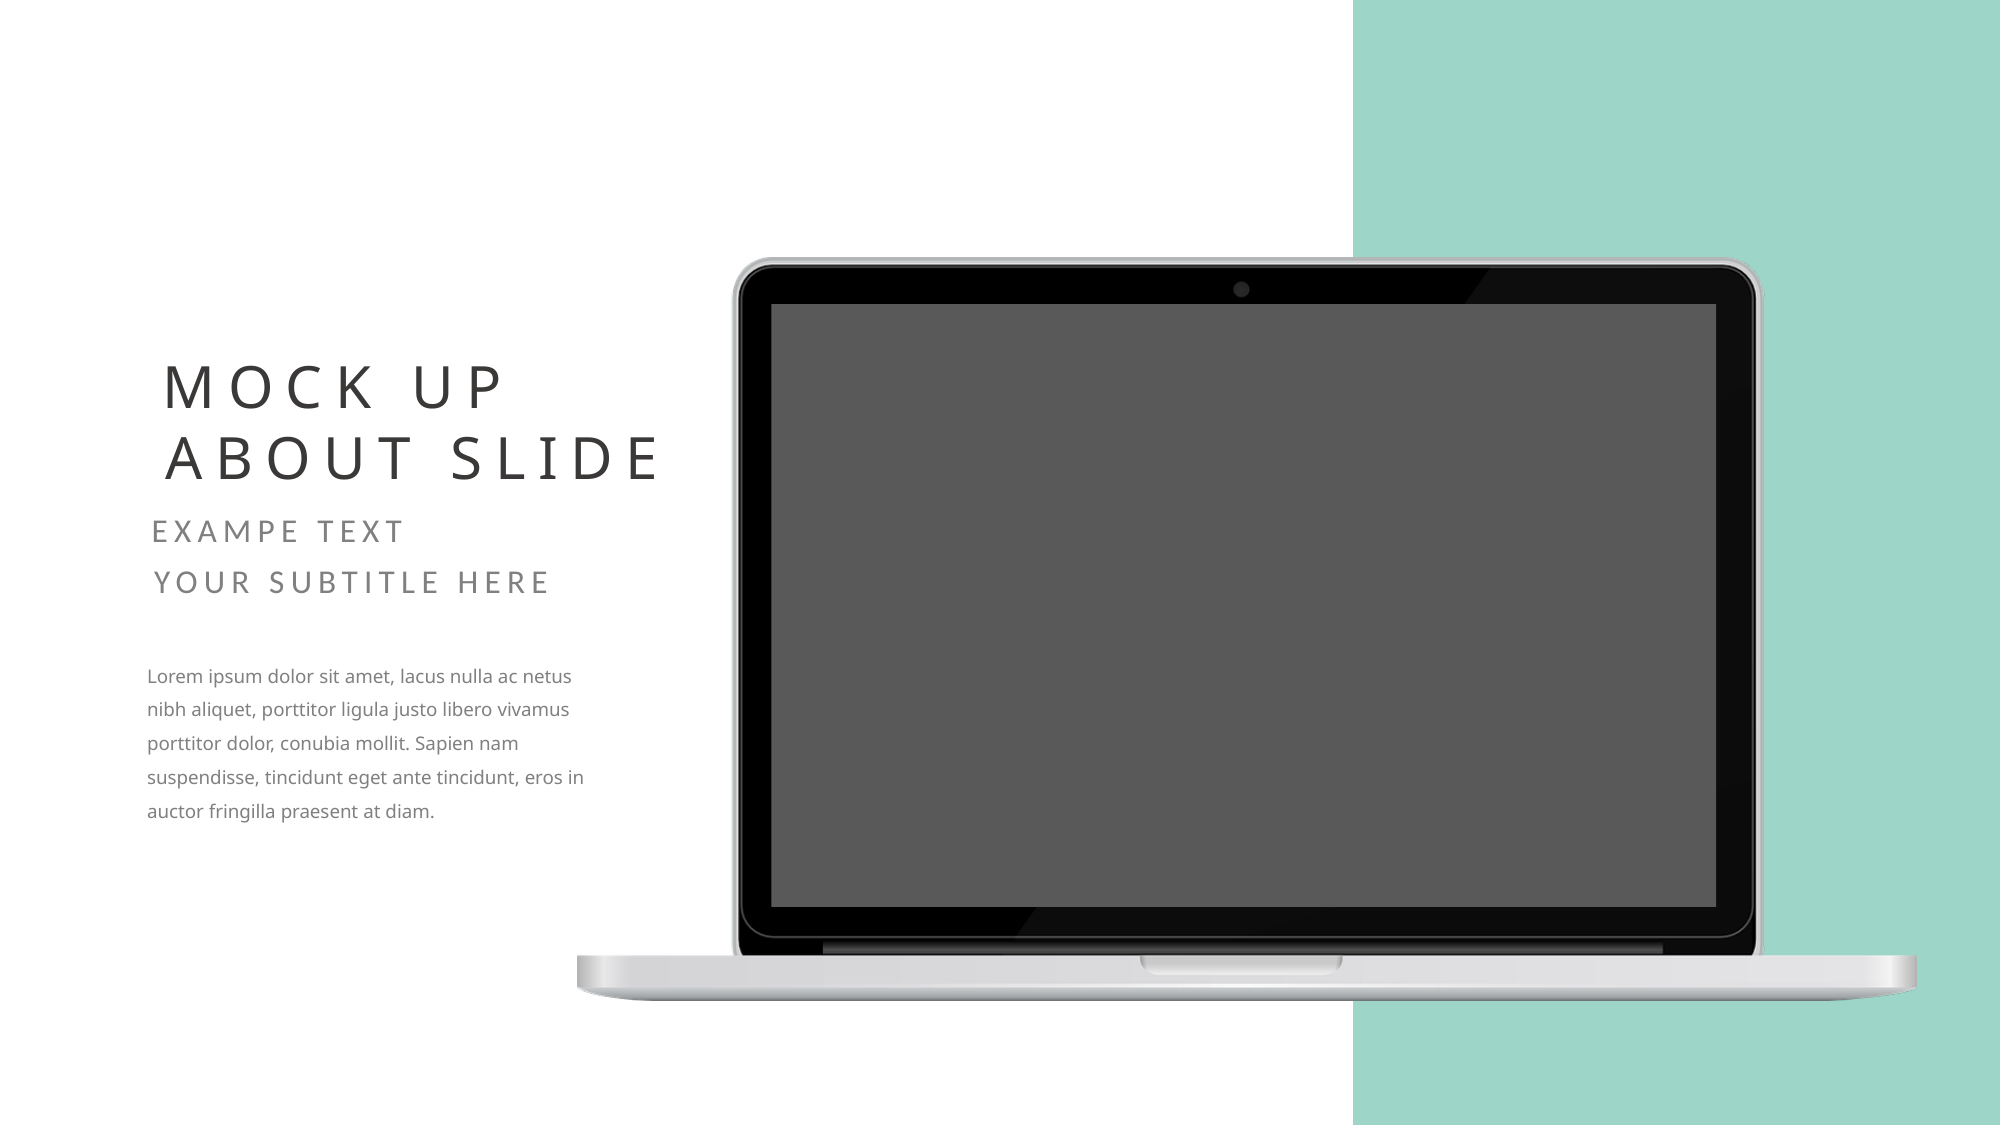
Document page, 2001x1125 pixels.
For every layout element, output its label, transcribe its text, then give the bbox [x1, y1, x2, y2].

text_box [1352, 0, 2000, 1125]
text_box MOCK UP [148, 342, 517, 428]
text_box YOUR SUBTITLE HERE [139, 552, 564, 608]
text_box EXAMPE TEXT [136, 501, 418, 557]
text_box Lorem ipsum dolor sit amet, lacus nulla ac netus nibh aliquet, porttitor ligula justo libero vivamus porttitor dolor, conubia mollit. Sapien nam suspendisse, tincidunt eget ante tincidunt, eros in auctor fringilla praesent at diam. [132, 645, 577, 830]
text_box ABOUT SLIDE [150, 414, 577, 499]
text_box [577, 257, 1917, 1001]
picture [775, 306, 1714, 909]
